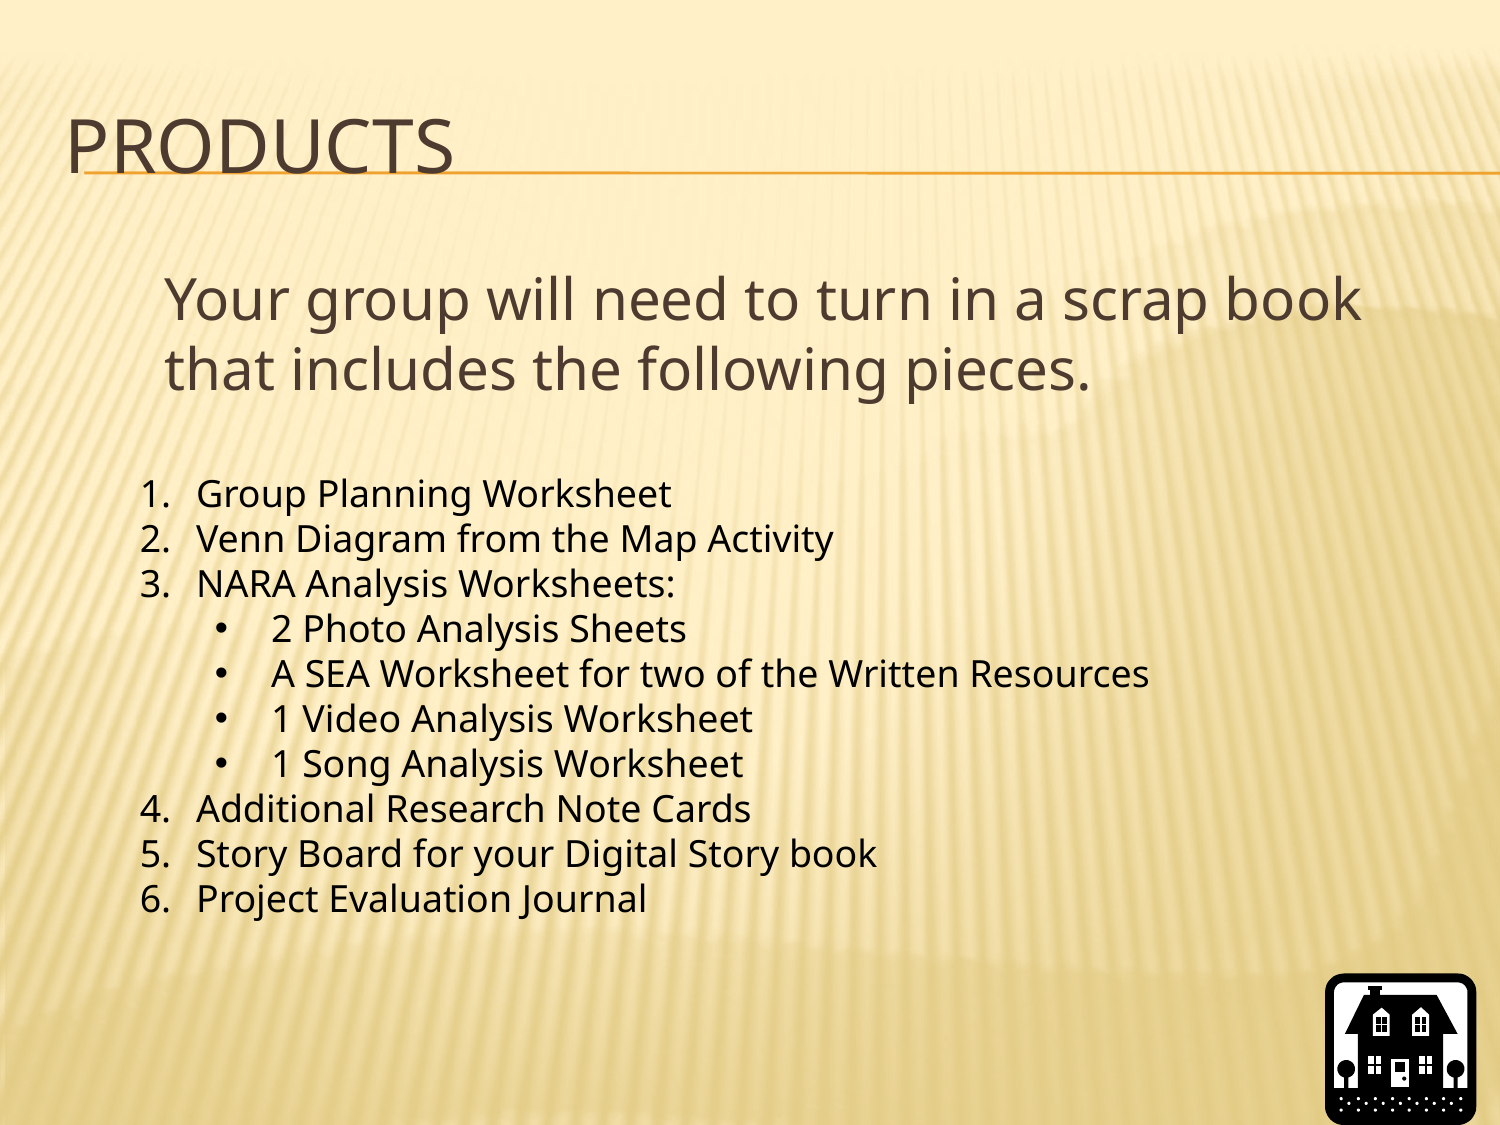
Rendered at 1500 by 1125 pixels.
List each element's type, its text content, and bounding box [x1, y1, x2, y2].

title Products [50, 75, 1475, 213]
list Your group will need to turn in a scrap book that includes the following pieces. [50, 254, 1475, 998]
text_box Group Planning Worksheet Venn Diagram from the Map Activity NARA Analysis Worksheets: 2 Photo Analysis Sheets A SEA Worksheet for two of the Written Resources 1 Video Analysis Worksheet 1 Song Analysis Worksheet Additional Research Note Cards Story Board for your Digital Story book Project Evaluation Journal [125, 462, 1363, 1018]
picture [1324, 973, 1477, 1125]
